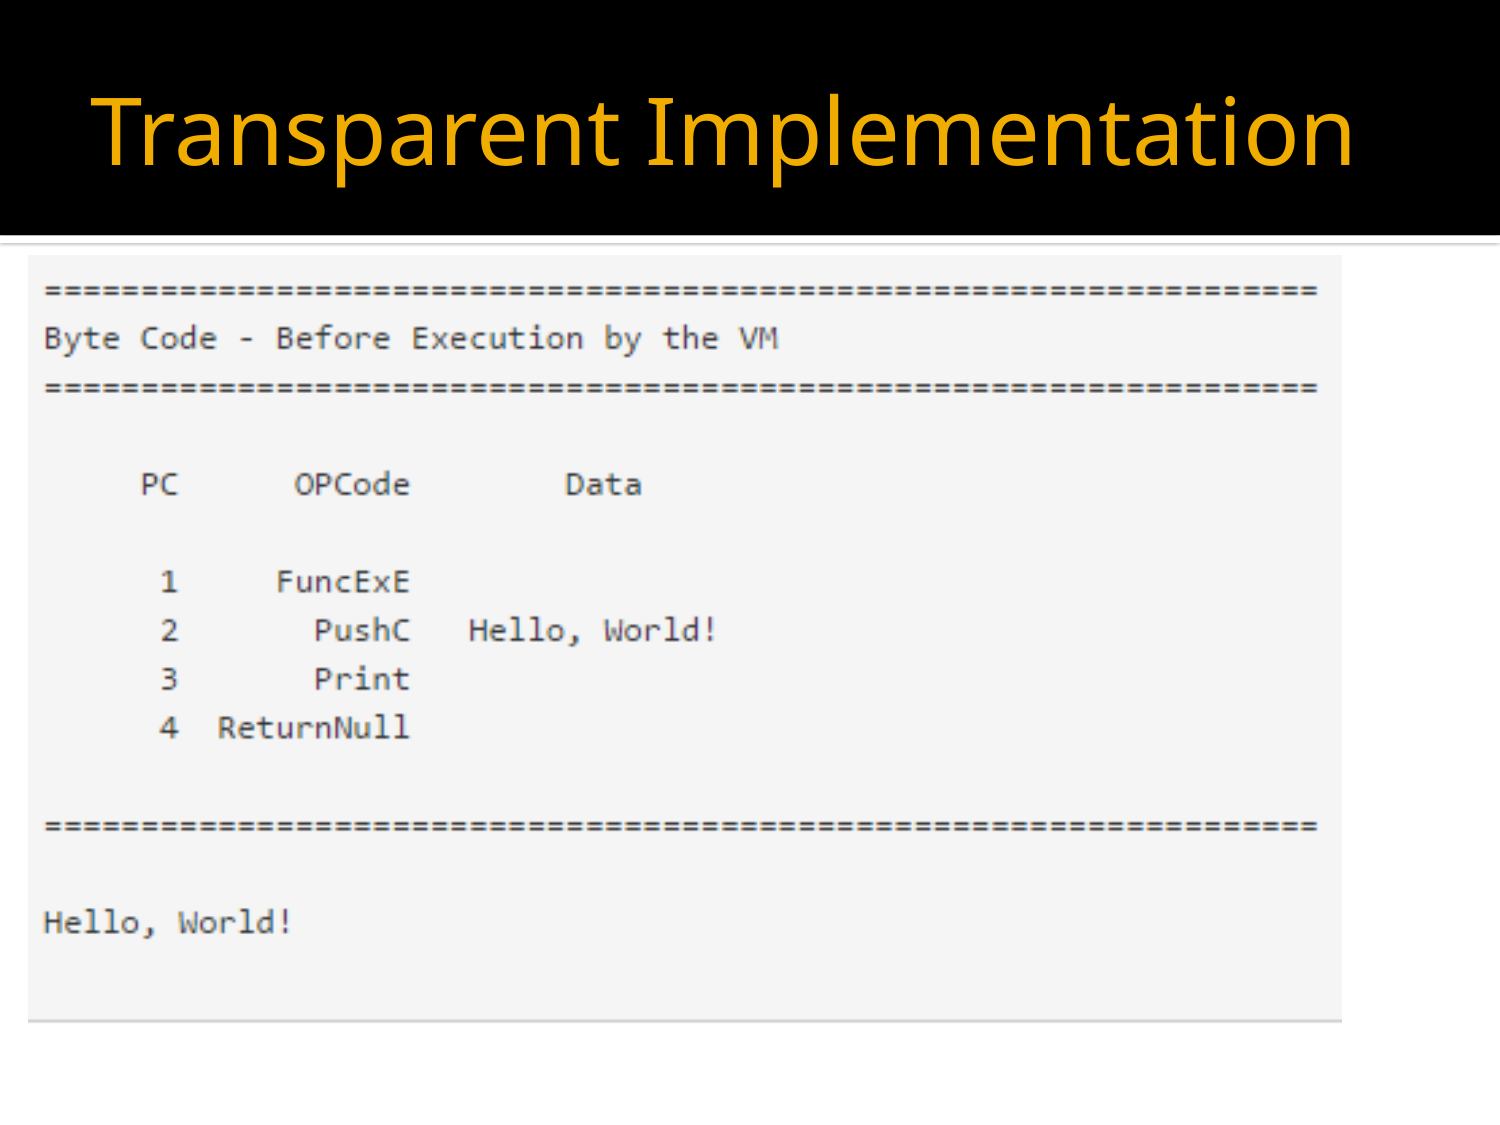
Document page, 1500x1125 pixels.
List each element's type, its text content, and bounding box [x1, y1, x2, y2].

picture [28, 255, 1342, 1026]
title Transparent Implementation [75, 25, 1425, 231]
